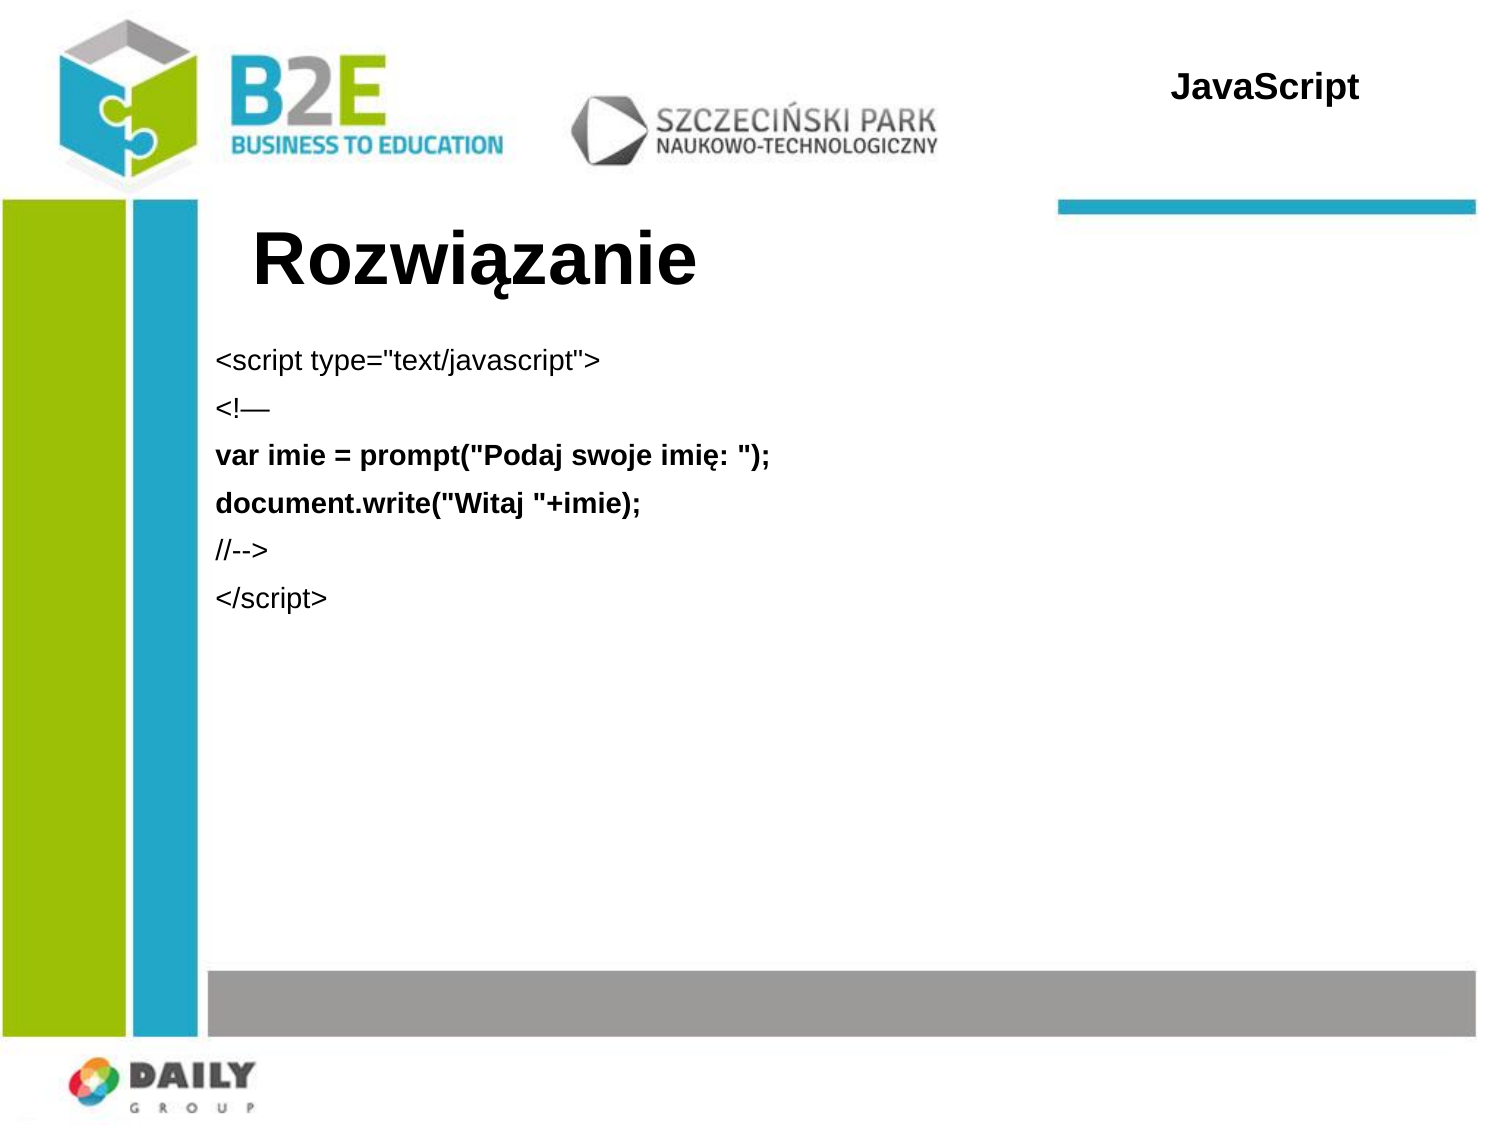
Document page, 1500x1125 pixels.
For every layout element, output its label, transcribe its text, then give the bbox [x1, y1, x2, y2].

text_box JavaScript [1155, 54, 1375, 115]
picture [0, 0, 1500, 1125]
list <script type="text/javascript"> <!— var imie = prompt("Podaj swoje imię: "); document.write("Witaj "+imie); //--> </script> [200, 326, 1473, 966]
title Rozwiązanie [200, 218, 1473, 315]
